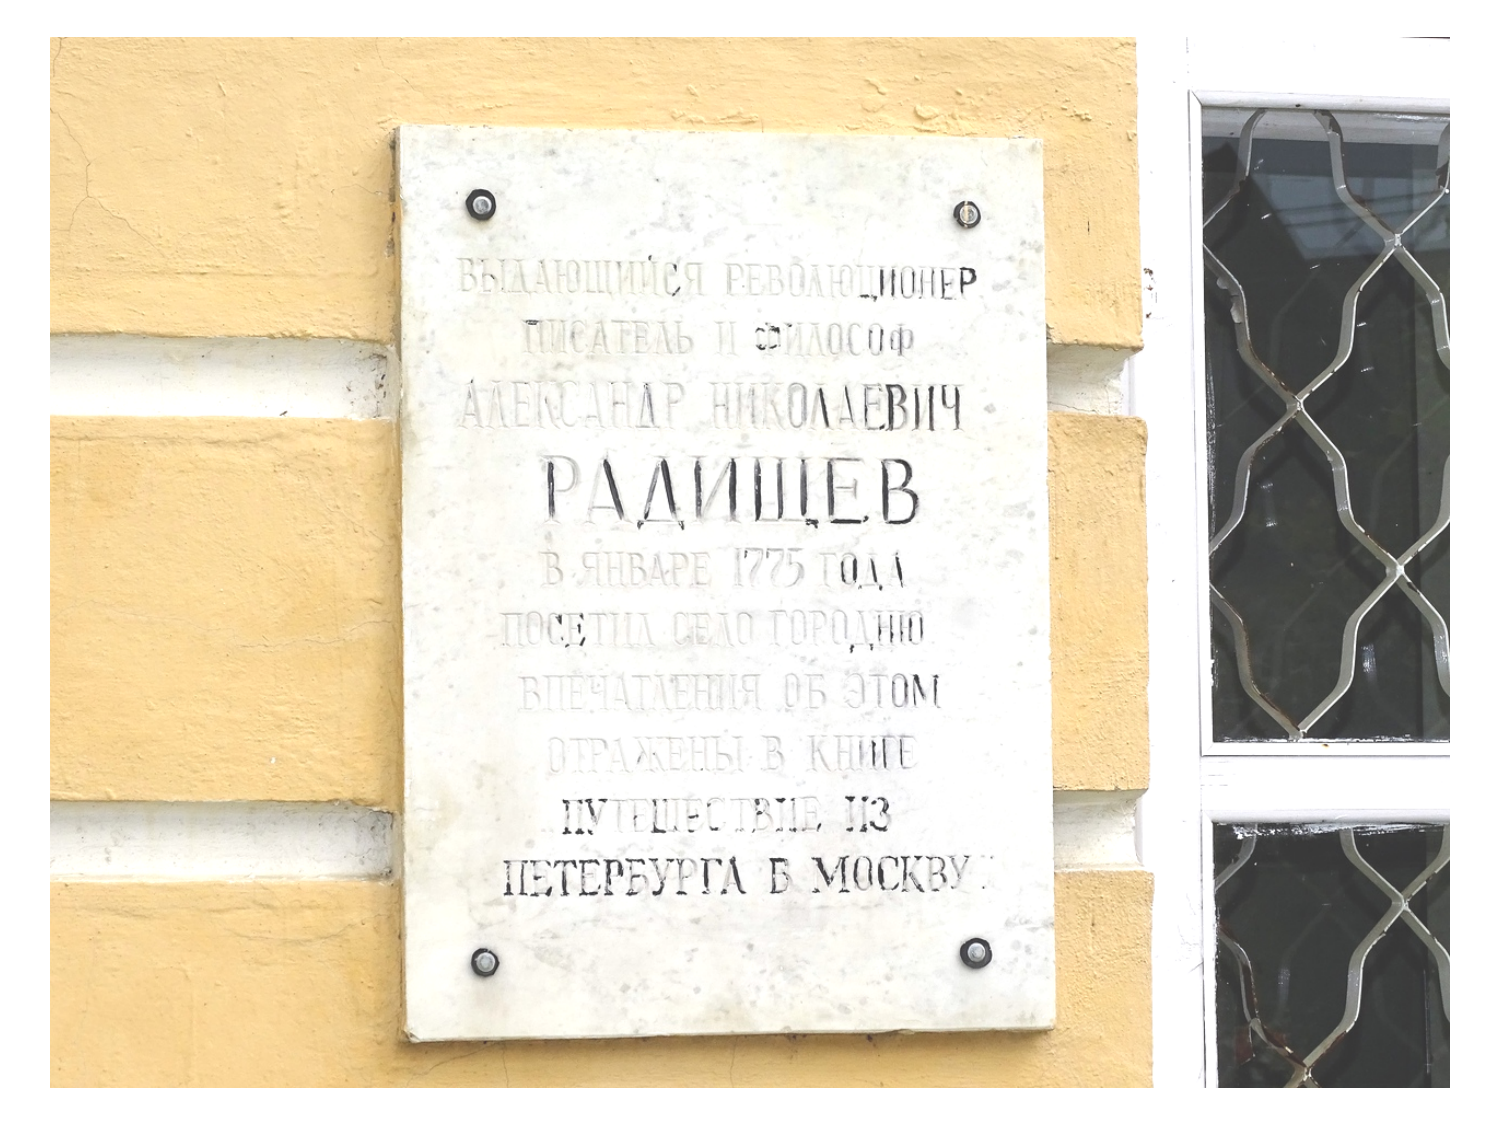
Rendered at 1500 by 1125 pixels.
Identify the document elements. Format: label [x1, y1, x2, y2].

picture [49, 37, 1451, 1088]
